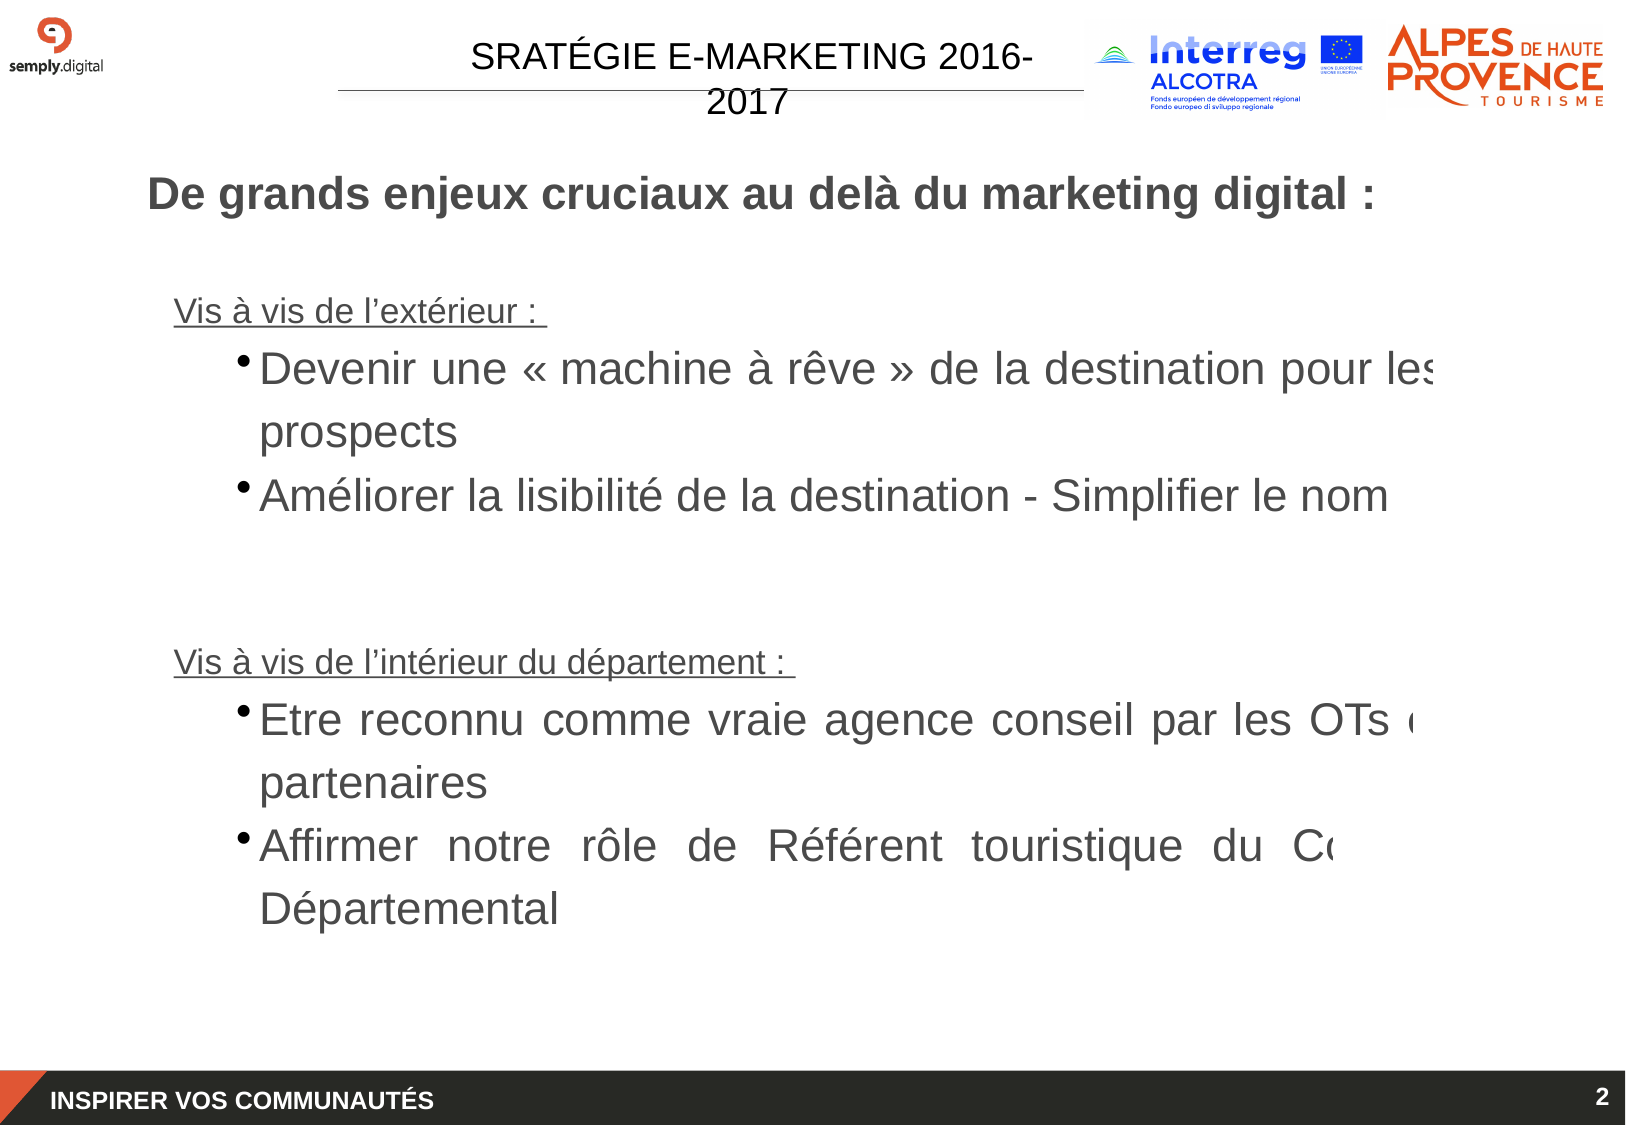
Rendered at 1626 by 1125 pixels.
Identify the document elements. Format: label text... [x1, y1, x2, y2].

picture [1083, 18, 1386, 121]
text_box De grands enjeux cruciaux au delà du marketing digital : Vis à vis de l’extérieur : Devenir une « machine à rêve » de la destination pour les prospects Améliorer la lisibilité de la destination - Simplifier le nom Vis à vis de l’intérieur du département : Etre reconnu comme vraie agence conseil par les OTs et partenaires Affirmer notre rôle de Référent touristique du Conseil Départemental [141, 149, 1453, 1003]
picture [1388, 24, 1603, 108]
slide_number 2 [1588, 1074, 1617, 1116]
picture [5, 10, 108, 81]
